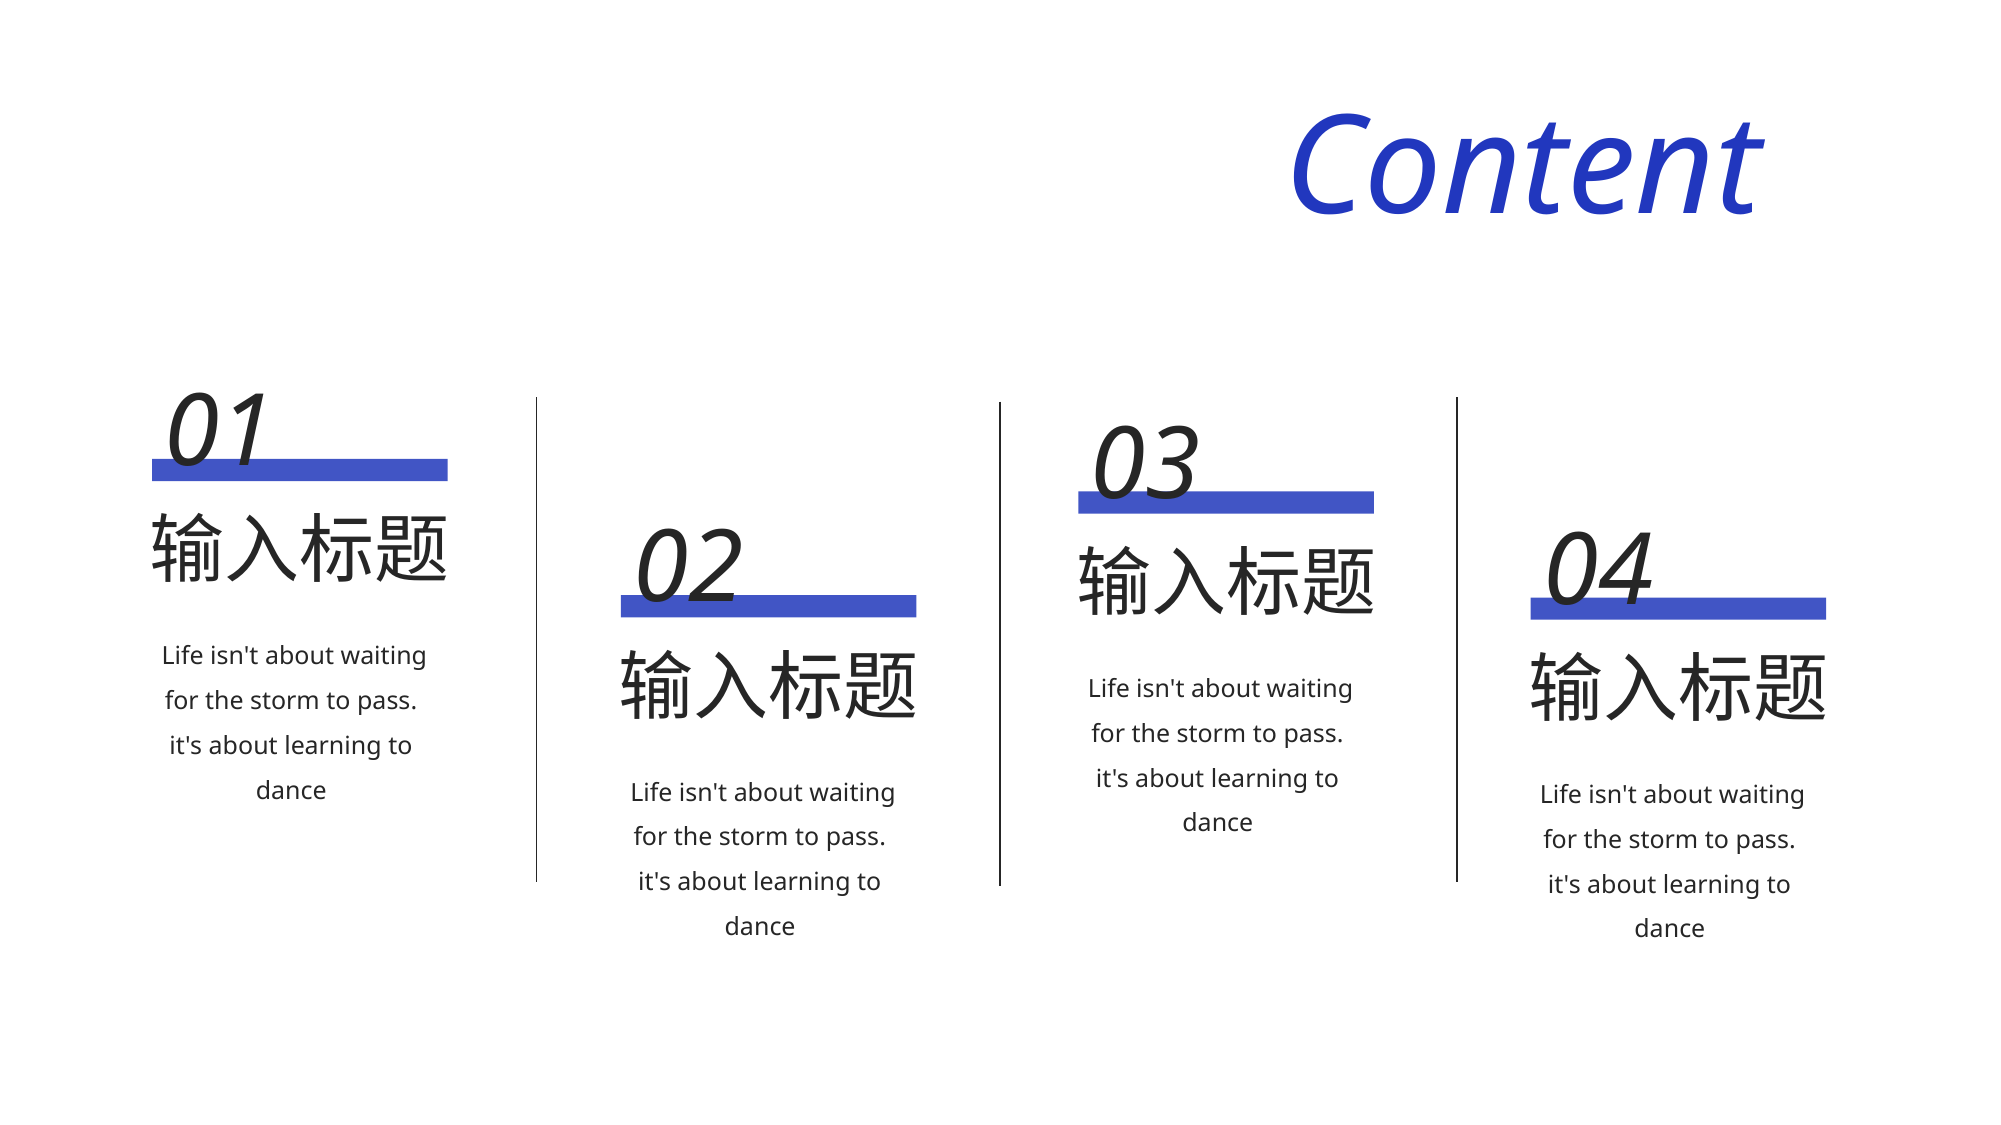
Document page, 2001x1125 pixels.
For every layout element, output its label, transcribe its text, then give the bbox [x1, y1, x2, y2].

text_box Content [1269, 69, 1835, 249]
text_box Life isn't about waiting for the storm to pass. it's about learning to dance [1513, 756, 1827, 951]
text_box [337, 458, 449, 482]
text_box Life isn't about waiting for the storm to pass. it's about learning to dance [134, 617, 448, 812]
text_box 输入标题 [134, 494, 503, 600]
text_box 输入标题 [1513, 633, 1882, 738]
text_box 03 [1076, 390, 1264, 526]
text_box Life isn't about waiting for the storm to pass. it's about learning to dance [1061, 649, 1374, 845]
text_box 输入标题 [1061, 527, 1430, 632]
text_box [1264, 490, 1375, 515]
text_box 02 [618, 494, 806, 630]
text_box [806, 594, 917, 618]
text_box [1716, 596, 1827, 621]
text_box 01 [149, 358, 337, 493]
text_box Life isn't about waiting for the storm to pass. it's about learning to dance [603, 753, 917, 948]
text_box 04 [1528, 496, 1716, 632]
text_box 输入标题 [603, 630, 972, 736]
